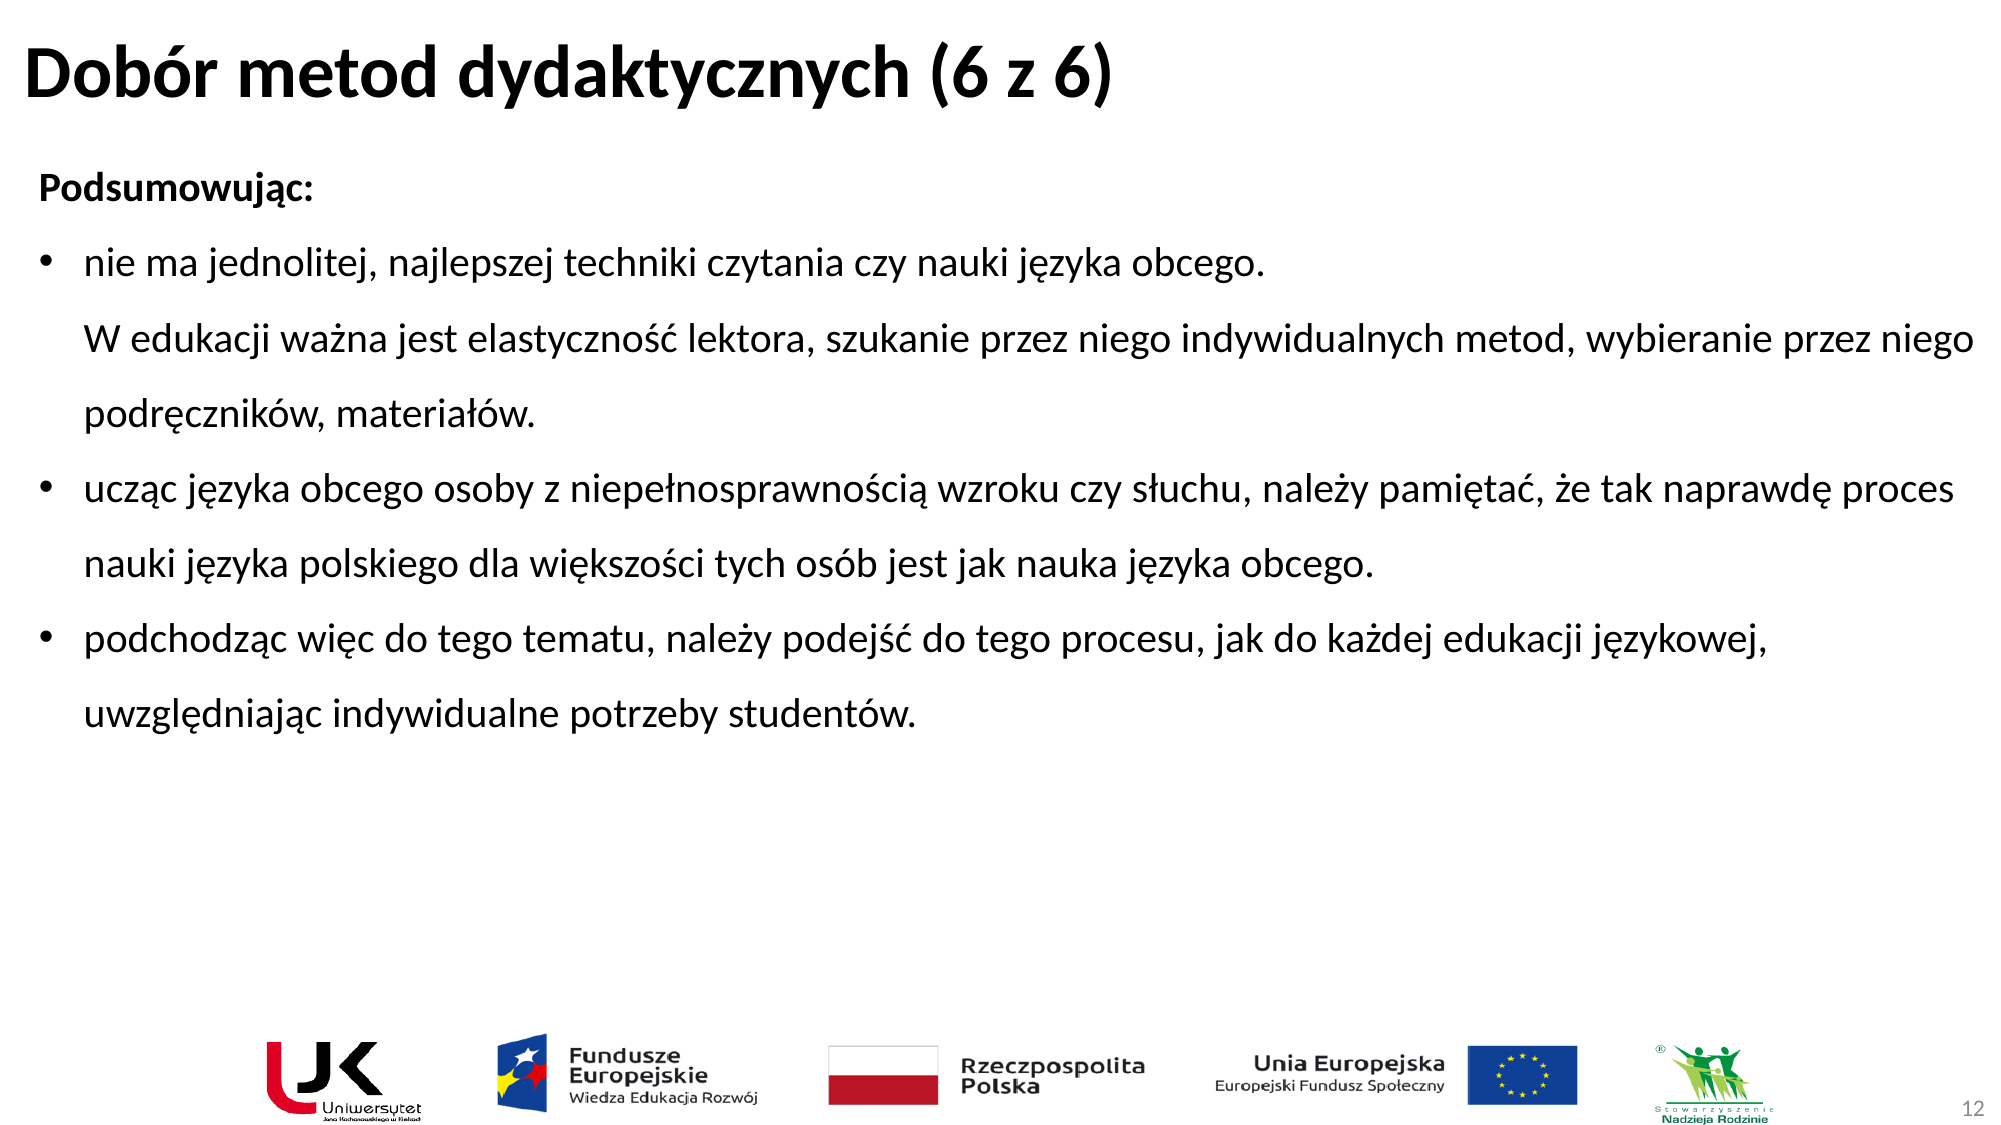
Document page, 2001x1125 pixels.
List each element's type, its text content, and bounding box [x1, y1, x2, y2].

list Podsumowując: nie ma jednolitej, najlepszej techniki czytania czy nauki języka obcego. W edukacji ważna jest elastyczność lektora, szukanie przez niego indywidualnych metod, wybieranie przez niego podręczników, materiałów. ucząc języka obcego osoby z niepełnosprawnością wzroku czy słuchu, należy pamiętać, że tak naprawdę proces nauki języka polskiego dla większości tych osób jest jak nauka języka obcego. podchodząc więc do tego tematu, należy podejść do tego procesu, jak do każdej edukacji językowej, uwzględniając indywidualne potrzeby studentów. [24, 135, 1976, 904]
title Dobór metod dydaktycznych (6 z 6) [24, 0, 1547, 135]
picture [1655, 1044, 1774, 1125]
picture [266, 1042, 421, 1122]
slide_number 12 [1832, 1089, 2000, 1125]
picture [463, 1004, 1613, 1125]
